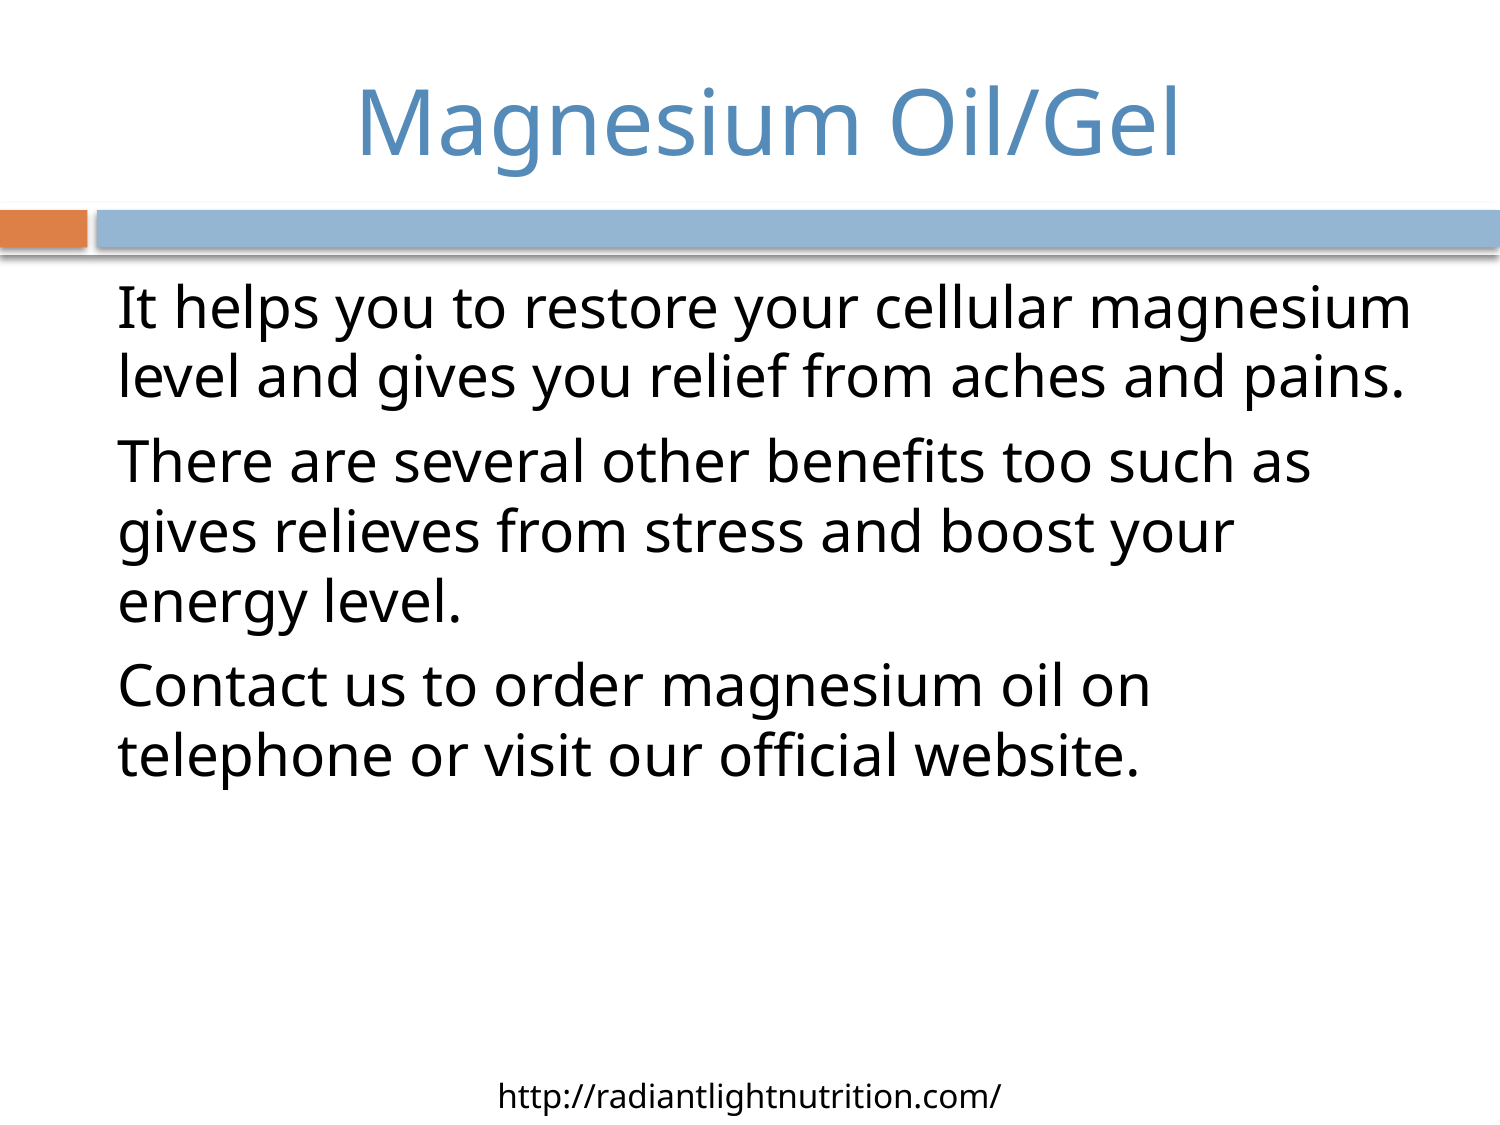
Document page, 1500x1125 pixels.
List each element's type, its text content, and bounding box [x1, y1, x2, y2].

list It helps you to restore your cellular magnesium level and gives you relief from aches and pains. There are several other benefits too such as gives relieves from stress and boost your energy level. Contact us to order magnesium oil on telephone or visit our official website. [50, 262, 1438, 1000]
footer http://radiantlightnutrition.com/ [0, 1065, 1500, 1125]
title Magnesium Oil/Gel [100, 37, 1438, 200]
